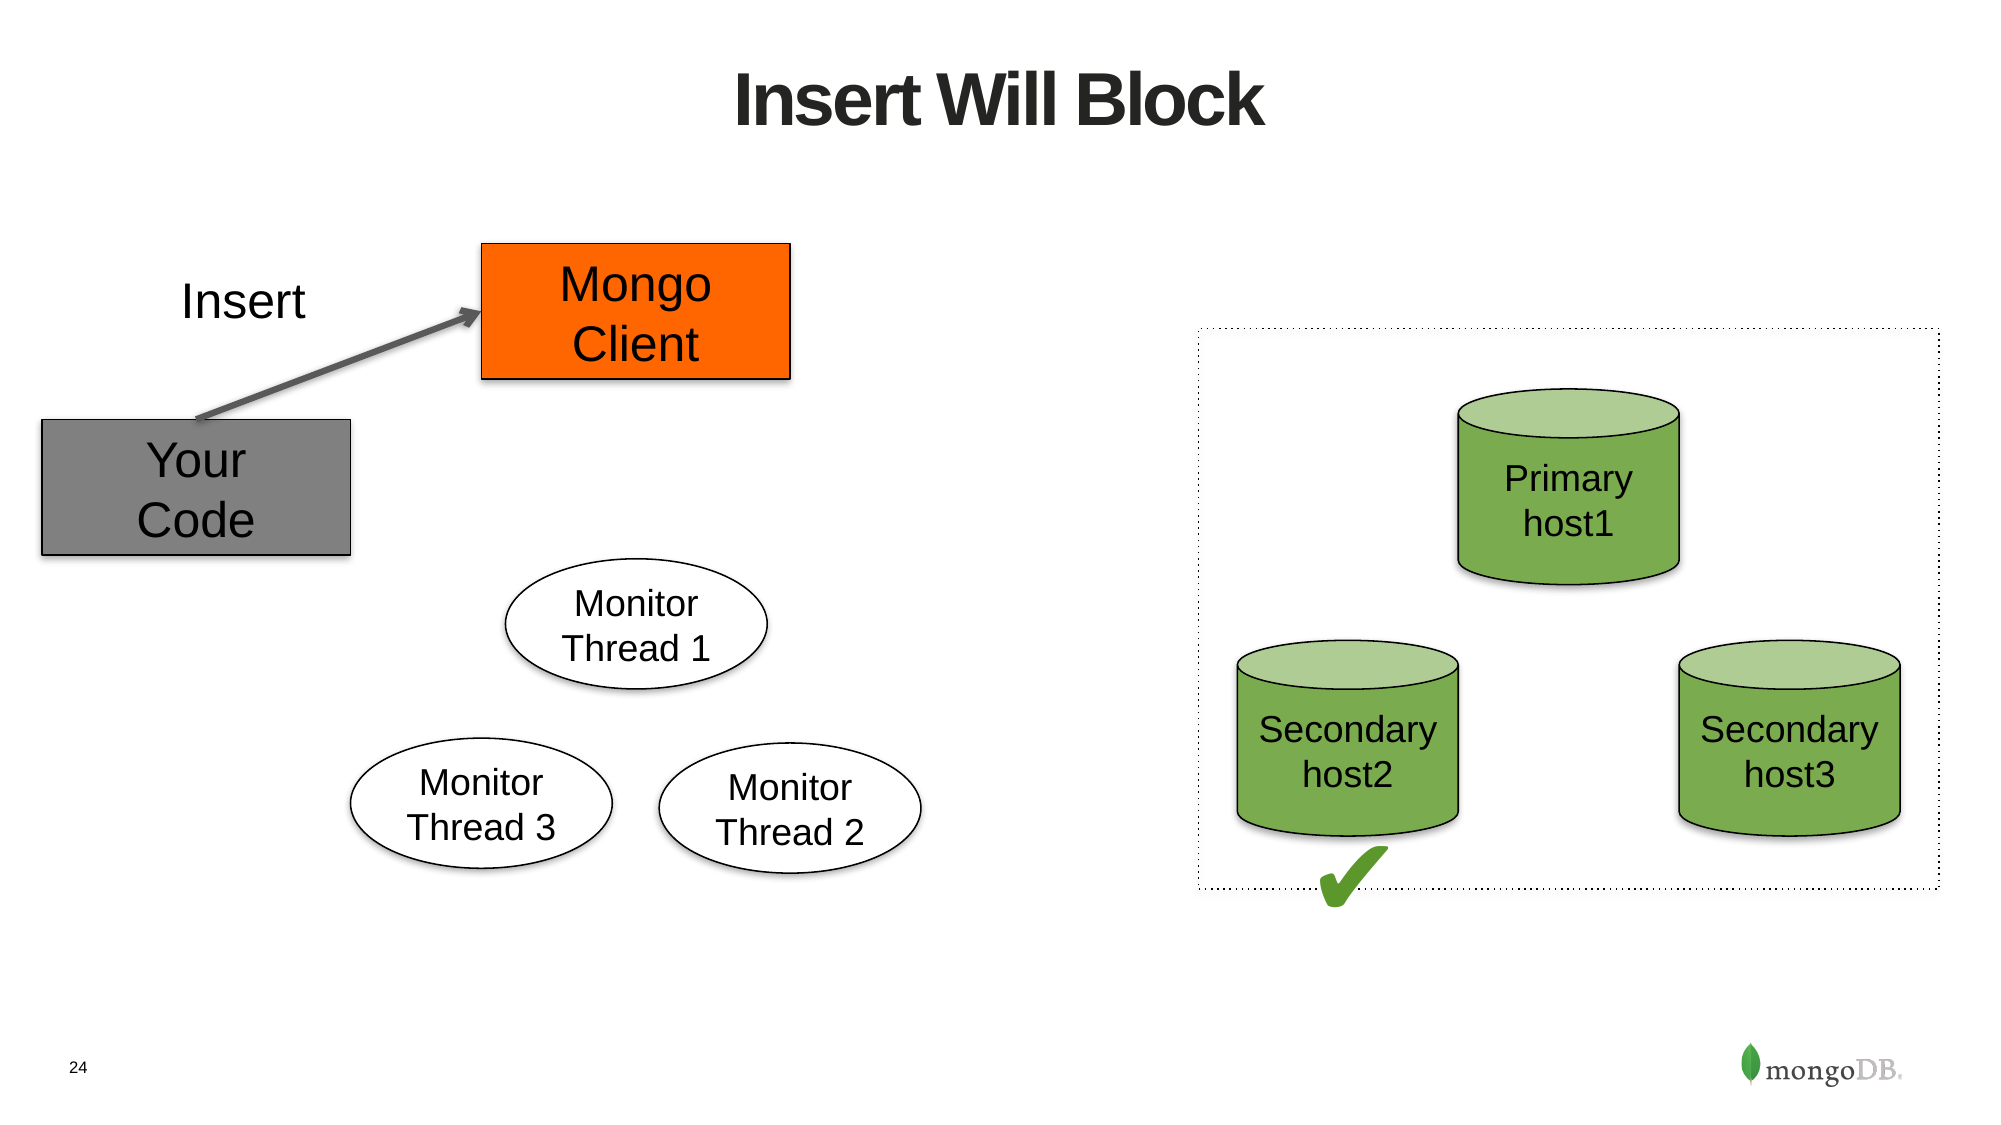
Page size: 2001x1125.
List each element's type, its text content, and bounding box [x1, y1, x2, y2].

text_box ✔ [1292, 898, 1400, 948]
text_box Monitor Thread 2 [658, 742, 922, 874]
text_box Monitor Thread 1 [504, 558, 769, 690]
text_box Mongo Client [481, 243, 791, 380]
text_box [1198, 328, 1940, 890]
text_box Monitor Thread 3 [349, 737, 614, 870]
text_box Insert [136, 261, 351, 337]
text_box Your Code [41, 419, 351, 556]
title Insert Will Block [99, 1, 1900, 190]
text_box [195, 311, 482, 420]
